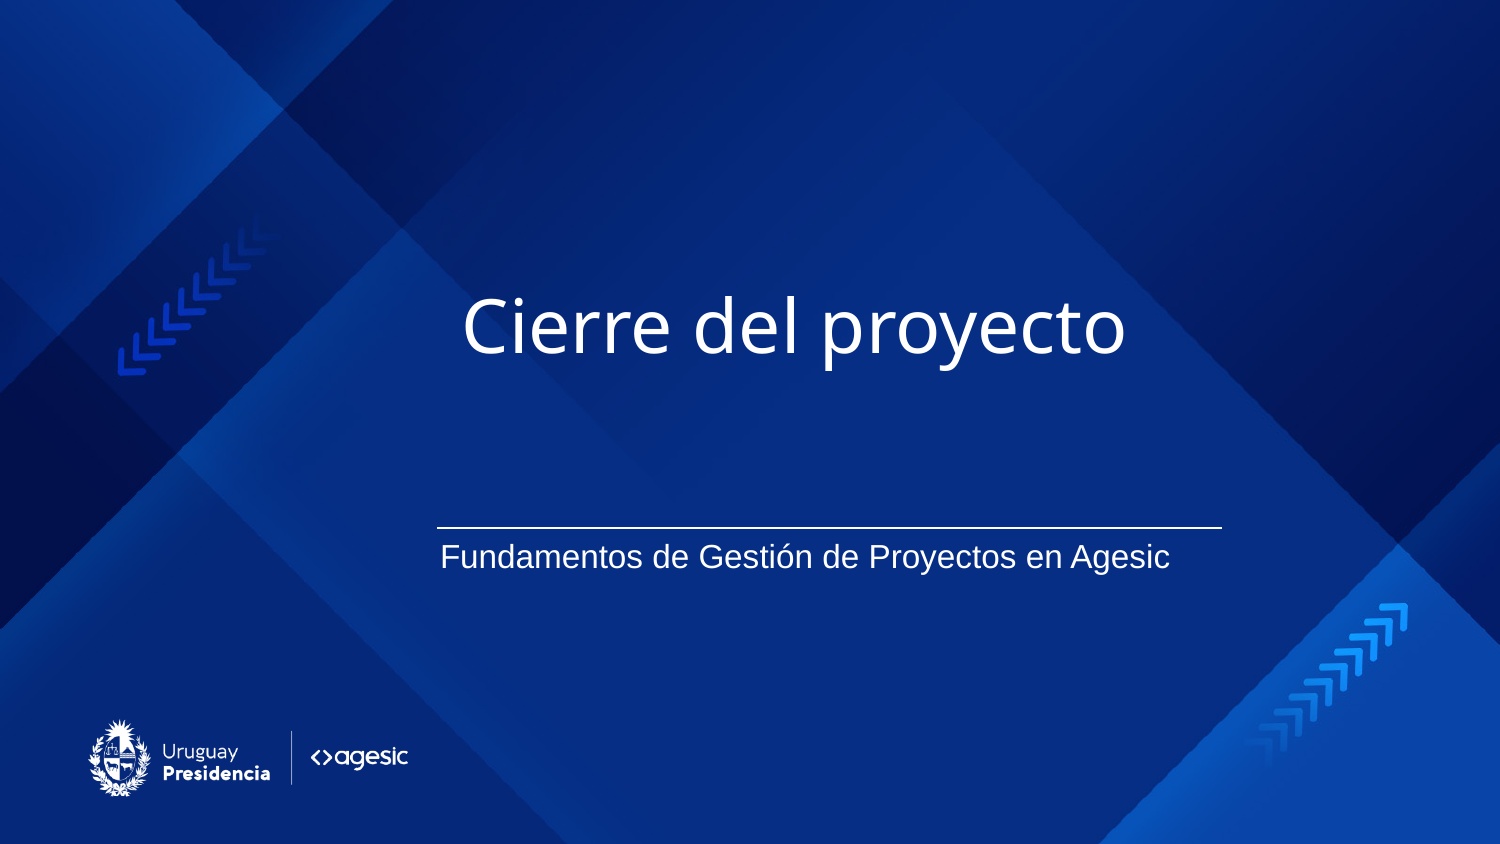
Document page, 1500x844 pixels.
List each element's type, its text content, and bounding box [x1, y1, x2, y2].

picture [0, 0, 1500, 844]
text_box Cierre del proyecto [316, 181, 1274, 377]
text_box Fundamentos de Gestión de Proyectos en Agesic [425, 528, 1270, 583]
